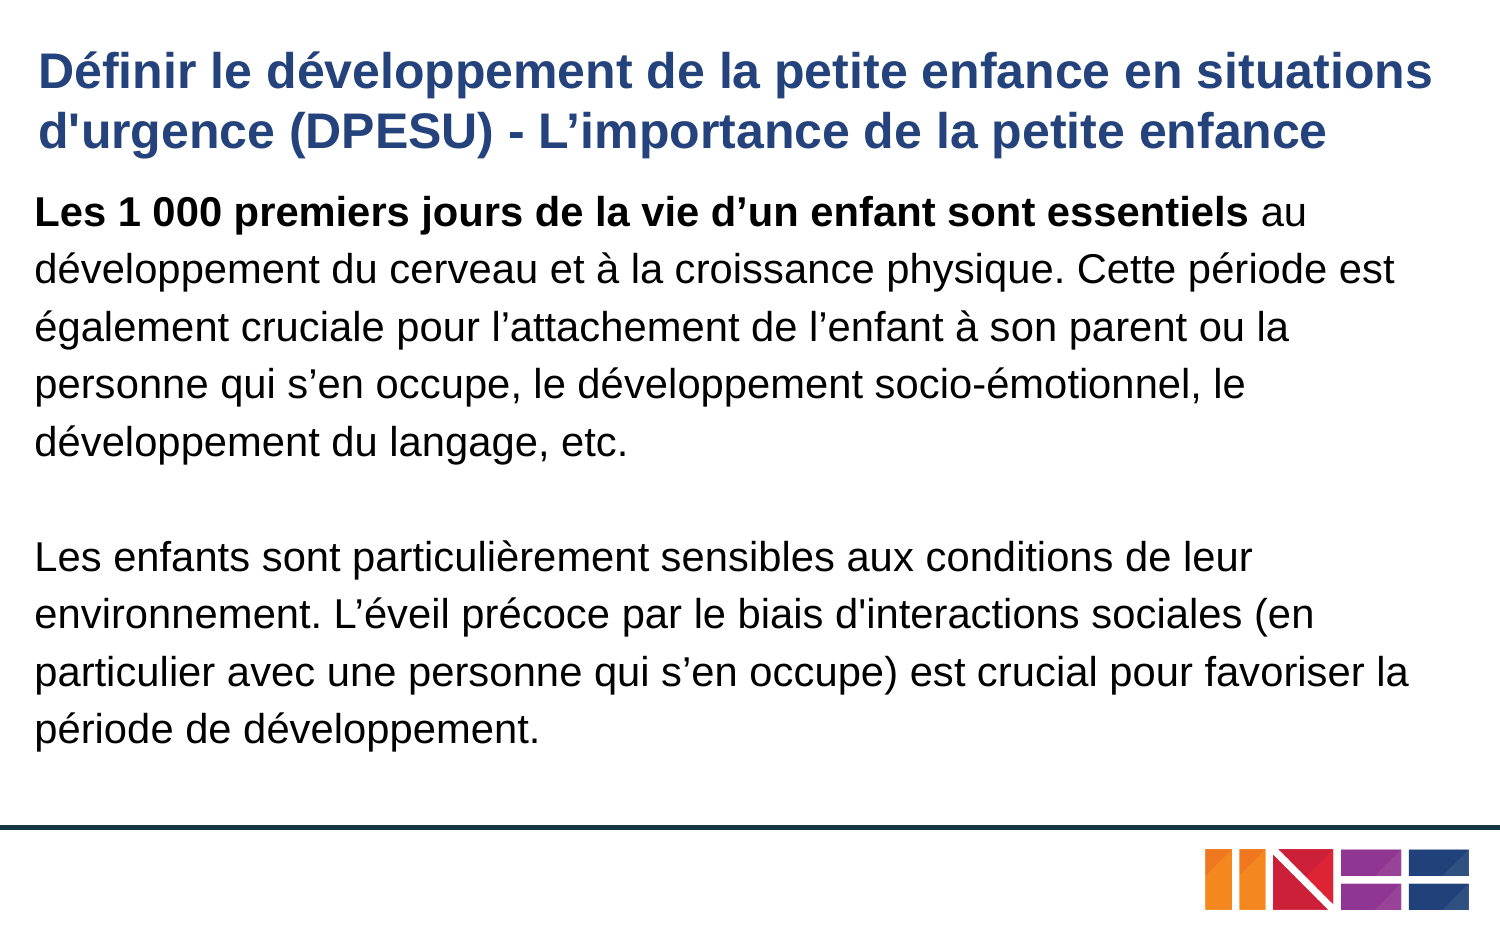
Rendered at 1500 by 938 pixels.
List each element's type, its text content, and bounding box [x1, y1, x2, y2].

title Définir le développement de la petite enfance en situations d'urgence (DPESU) - L’importance de la petite enfance [23, 23, 1479, 121]
text_box Les 1 000 premiers jours de la vie d’un enfant sont essentiels au développement du cerveau et à la croissance physique. Cette période est également cruciale pour l’attachement de l’enfant à son parent ou la personne qui s’en occupe, le développement socio-émotionnel, le développement du langage, etc. Les enfants sont particulièrement sensibles aux conditions de leur environnement. L’éveil précoce par le biais d'interactions sociales (en particulier avec une personne qui s’en occupe) est crucial pour favoriser la période de développement. [22, 171, 1478, 817]
picture [1205, 849, 1469, 910]
